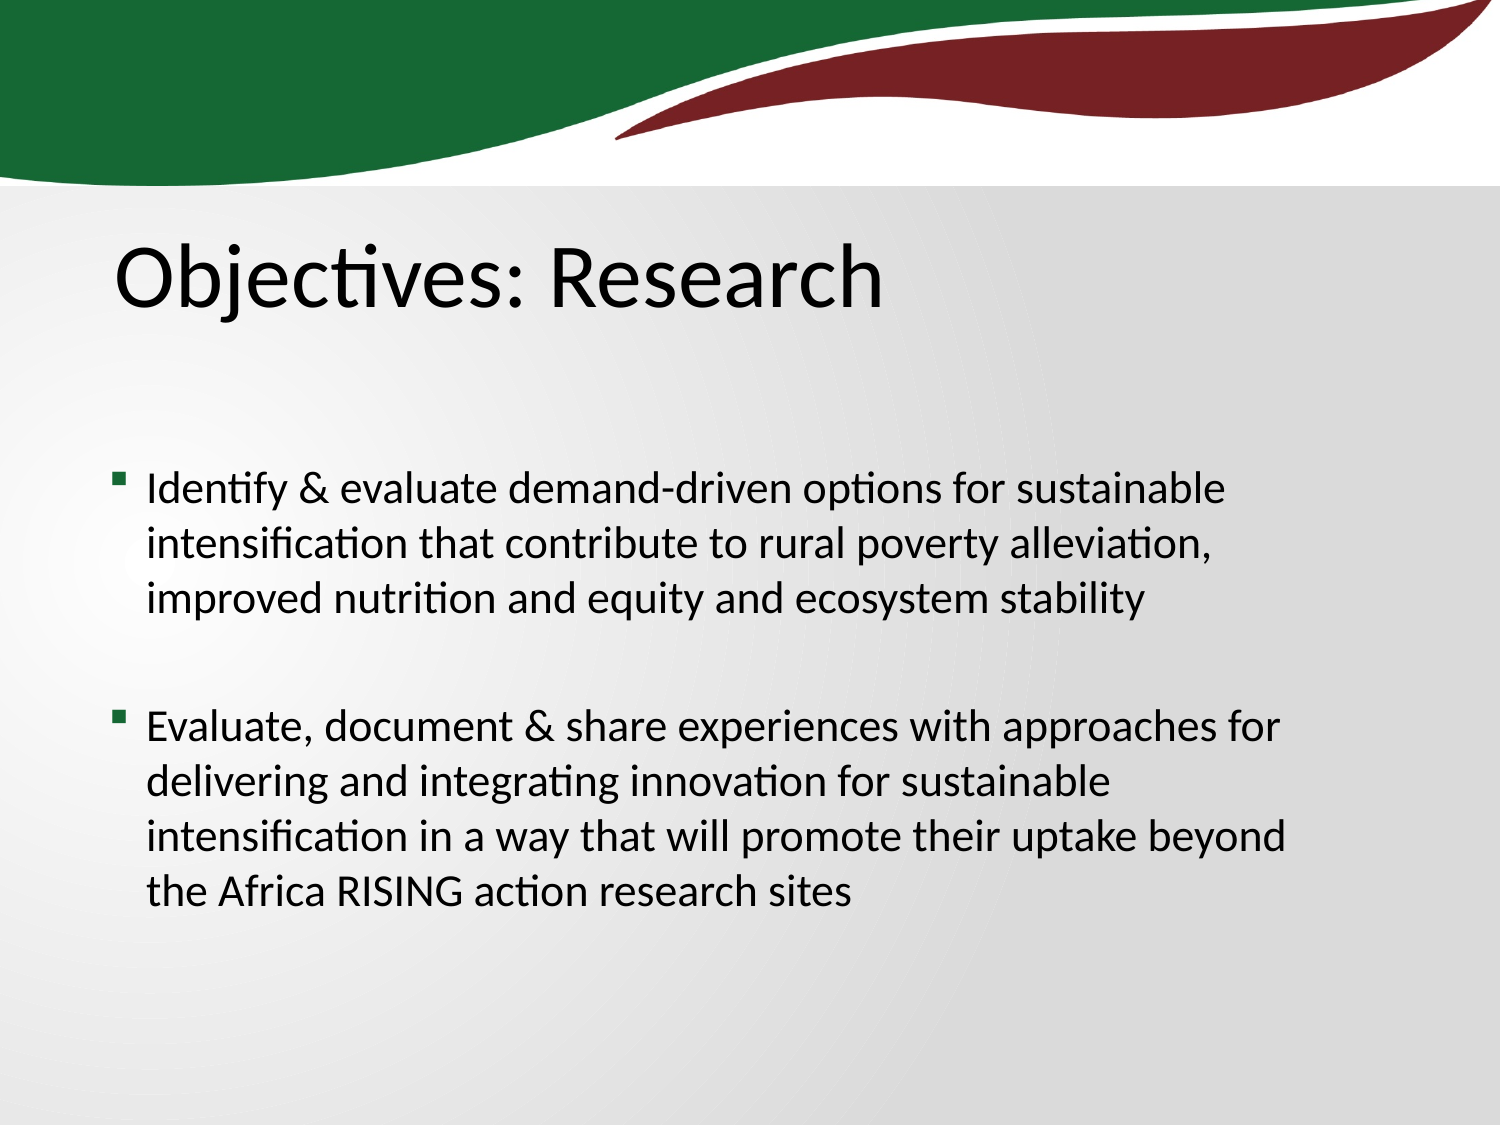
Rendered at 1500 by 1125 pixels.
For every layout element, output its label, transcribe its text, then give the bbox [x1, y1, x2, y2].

picture [0, 0, 1500, 186]
list Identify & evaluate demand-driven options for sustainable intensification that contribute to rural poverty alleviation, improved nutrition and equity and ecosystem stability Evaluate, document & share experiences with approaches for delivering and integrating innovation for sustainable intensification in a way that will promote their uptake beyond the Africa RISING action research sites [75, 450, 1325, 1013]
text_box Objectives: Research [100, 208, 1351, 358]
